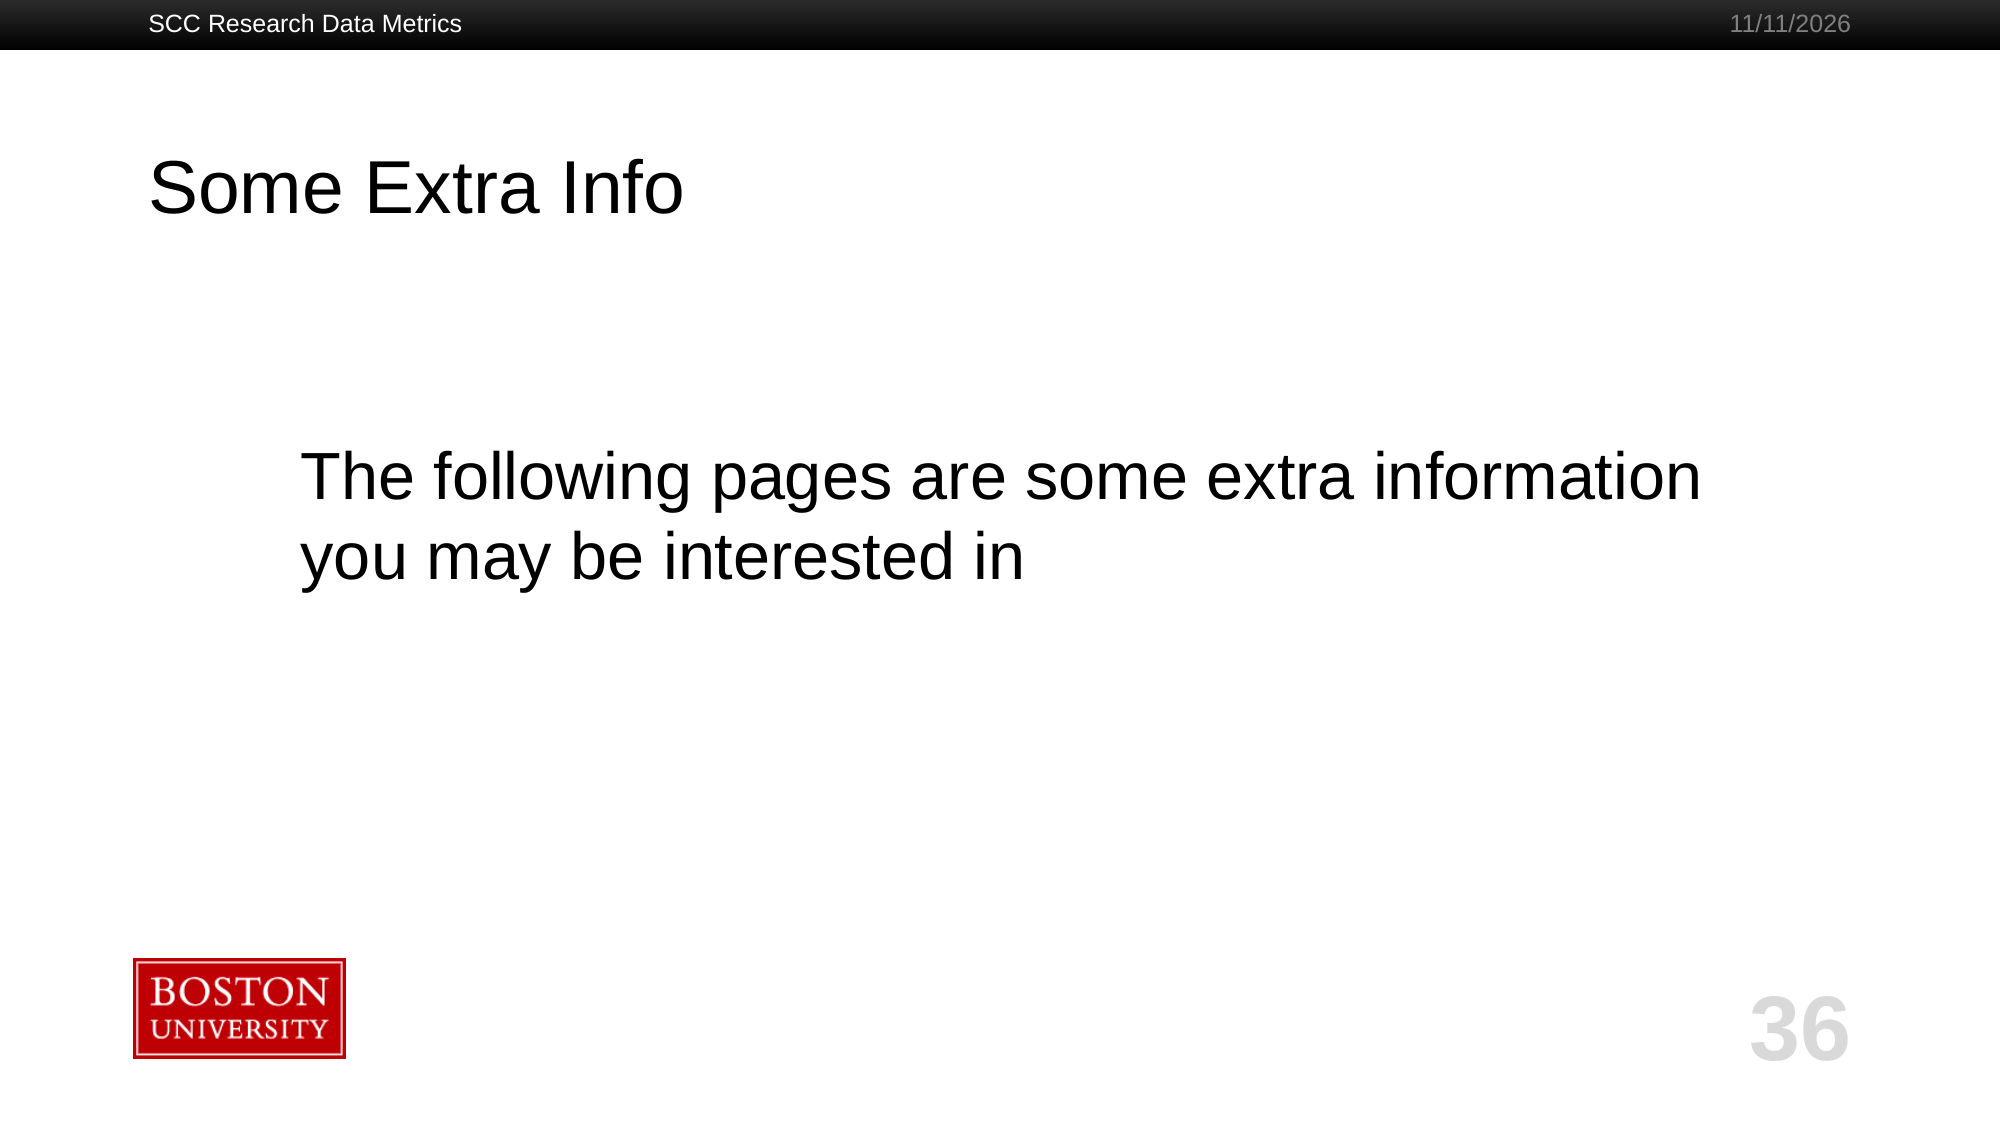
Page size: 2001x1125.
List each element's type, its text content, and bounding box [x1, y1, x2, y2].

title Some Extra Info [133, 131, 1867, 244]
footer SCC Research Data Metrics [133, 0, 1251, 51]
picture [133, 958, 346, 1059]
list The following pages are some extra information you may be interested in [285, 425, 1837, 617]
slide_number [1449, 0, 1867, 51]
slide_number 36 [1549, 968, 1867, 1082]
